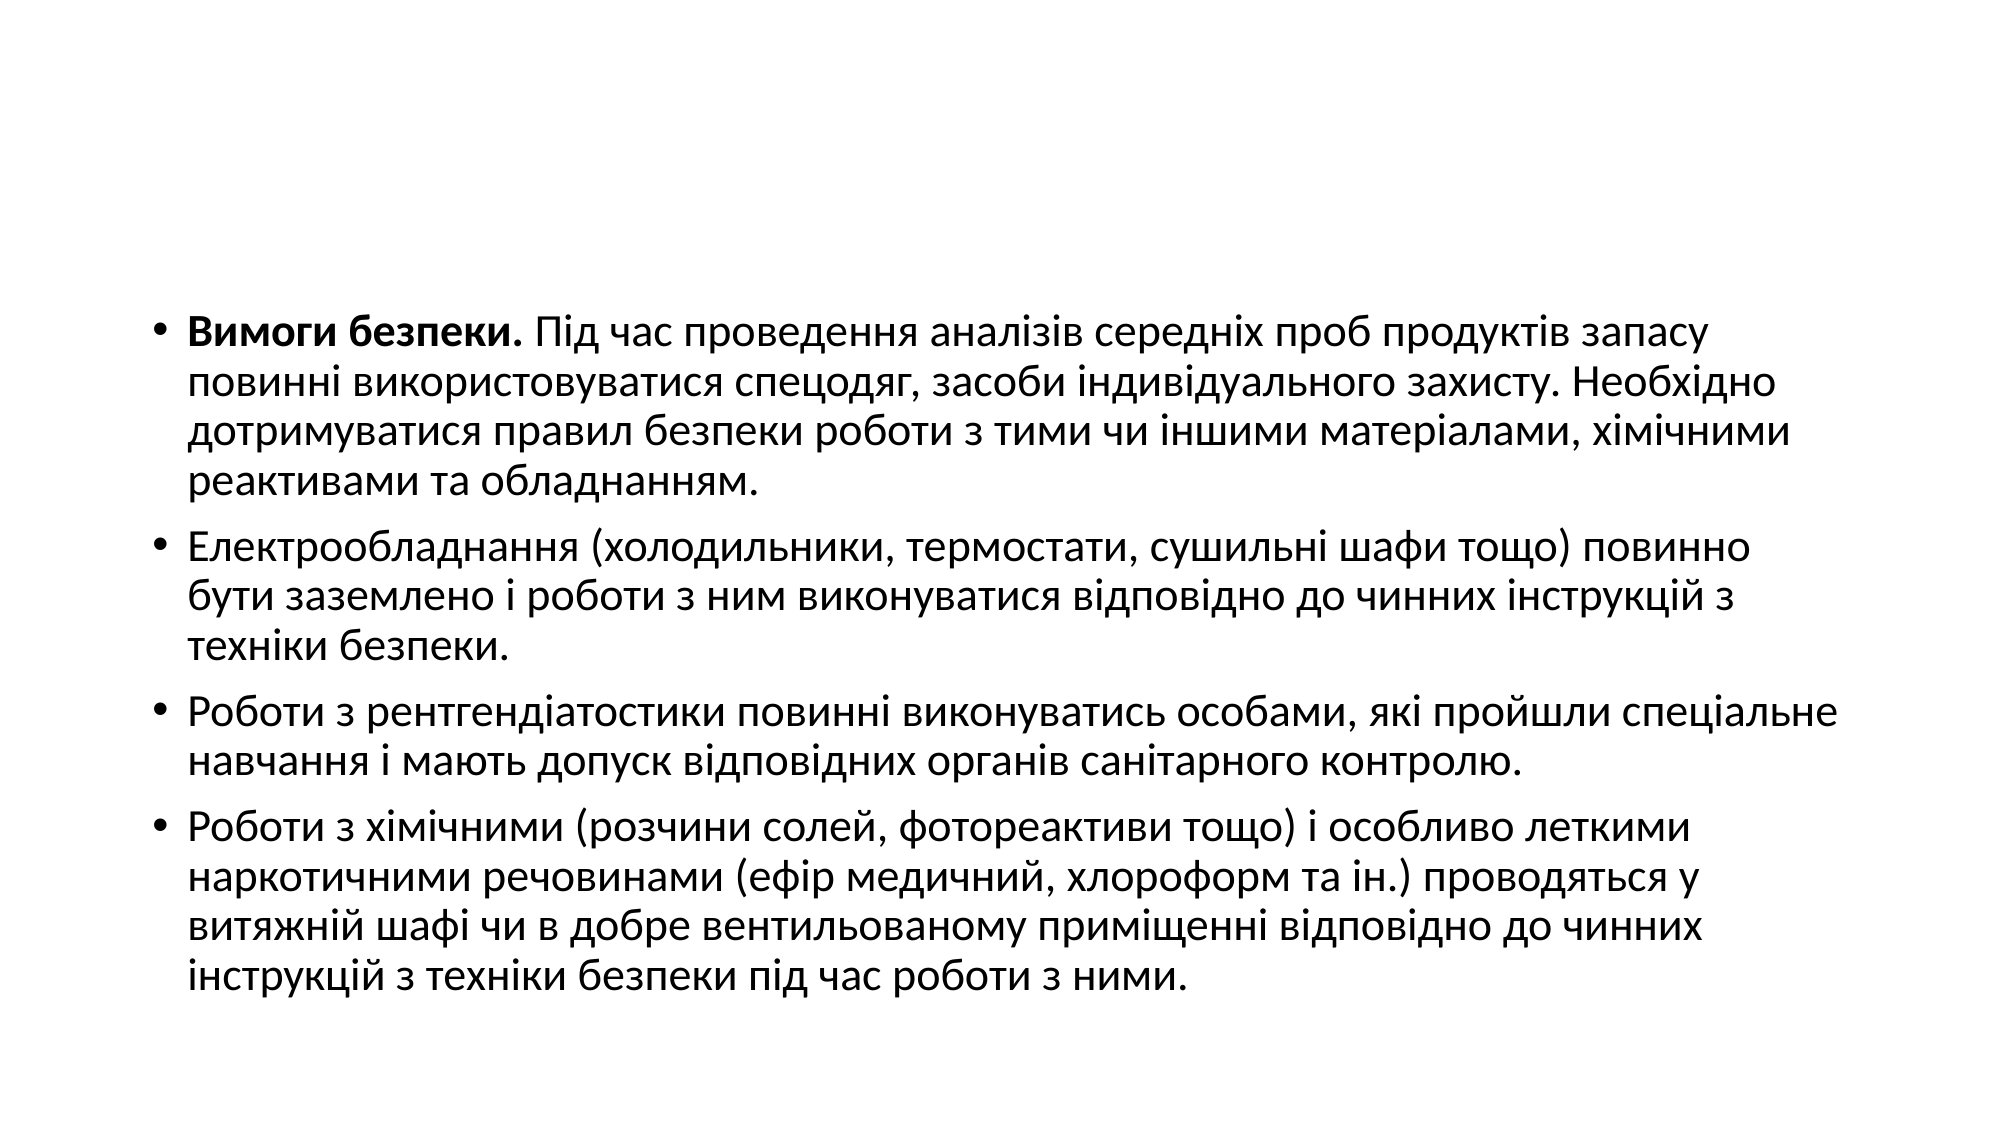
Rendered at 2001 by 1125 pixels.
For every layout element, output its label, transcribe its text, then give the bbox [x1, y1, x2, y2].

list Вимоги безпеки. Під час проведення аналізів середніх проб продуктів запасу повинні використовуватися спецодяг, засоби індивідуального захисту. Необхідно дотримуватися правил безпеки роботи з тими чи іншими матеріалами, хімічними реактивами та обладнанням. Електрообладнання (холодильники, термостати, сушильні шафи тощо) повинно бути заземлено і роботи з ним виконуватися відповідно до чинних інструкцій з техніки безпеки. Роботи з рентгендіатостики повинні виконуватись особами, які пройшли спеціальне навчання і мають допуск відповідних органів санітарного контролю. Роботи з хімічними (розчини солей, фотореактиви тощо) і особливо леткими наркотичними речовинами (ефір медичний, хлороформ та ін.) проводяться у витяжній шафі чи в добре вентильованому приміщенні відповідно до чинних інструкцій з техніки безпеки під час роботи з ними. [137, 299, 1863, 1014]
